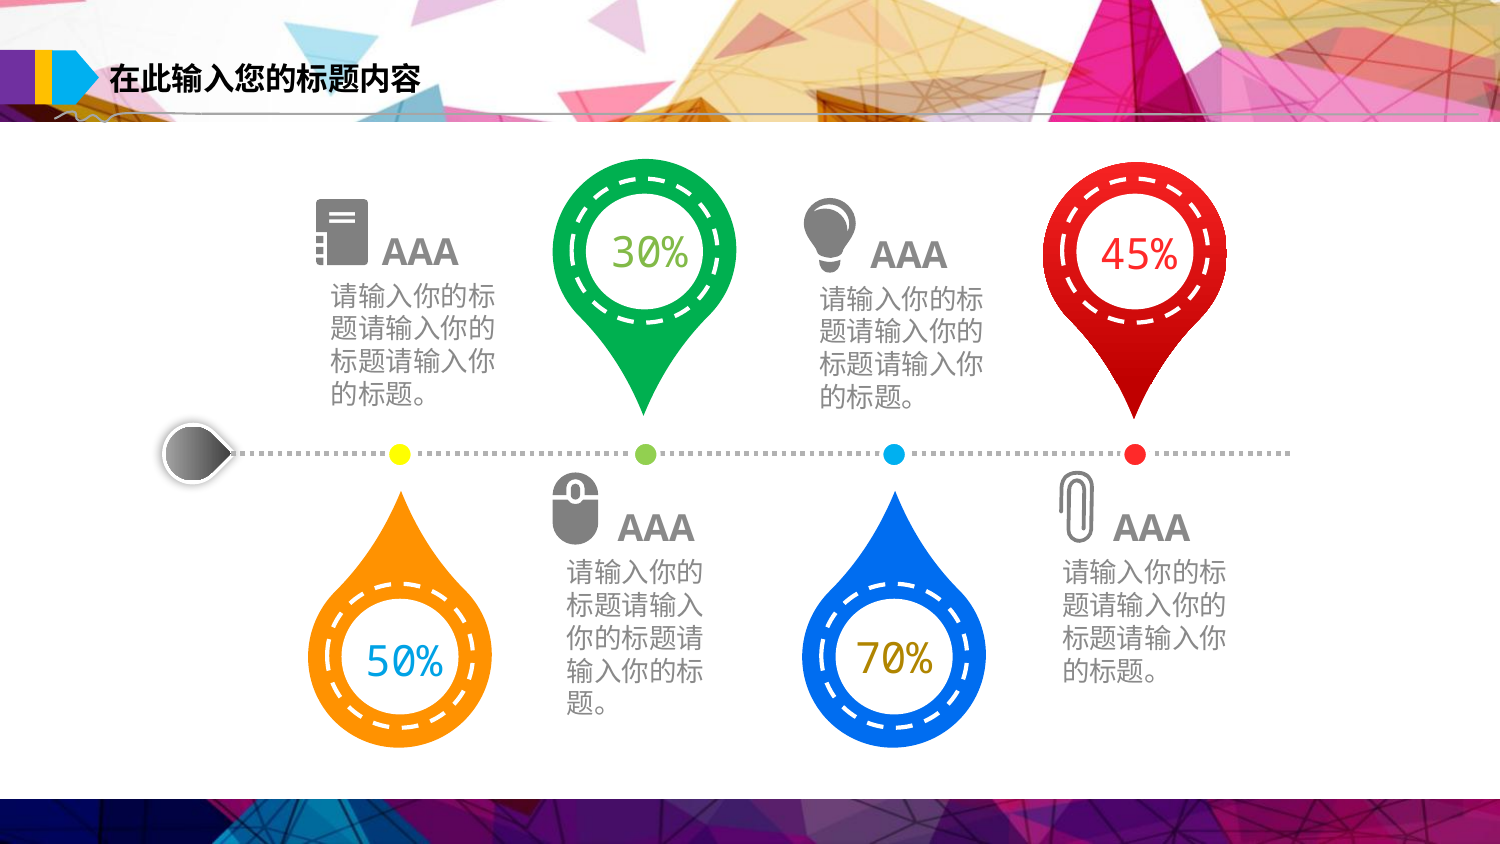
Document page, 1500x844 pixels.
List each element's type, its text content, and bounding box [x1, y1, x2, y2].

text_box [54, 111, 1479, 123]
picture [355, 833, 363, 844]
text_box 在此输入您的标题内容 [103, 54, 608, 103]
picture [345, 812, 356, 831]
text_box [1042, 162, 1256, 697]
picture [0, 0, 1500, 122]
picture [347, 799, 1500, 844]
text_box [551, 159, 746, 730]
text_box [307, 198, 533, 748]
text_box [161, 422, 302, 485]
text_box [537, 422, 546, 485]
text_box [0, 49, 100, 105]
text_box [801, 197, 1023, 748]
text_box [751, 422, 796, 485]
picture [0, 799, 337, 844]
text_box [1026, 422, 1037, 485]
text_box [1260, 422, 1294, 485]
